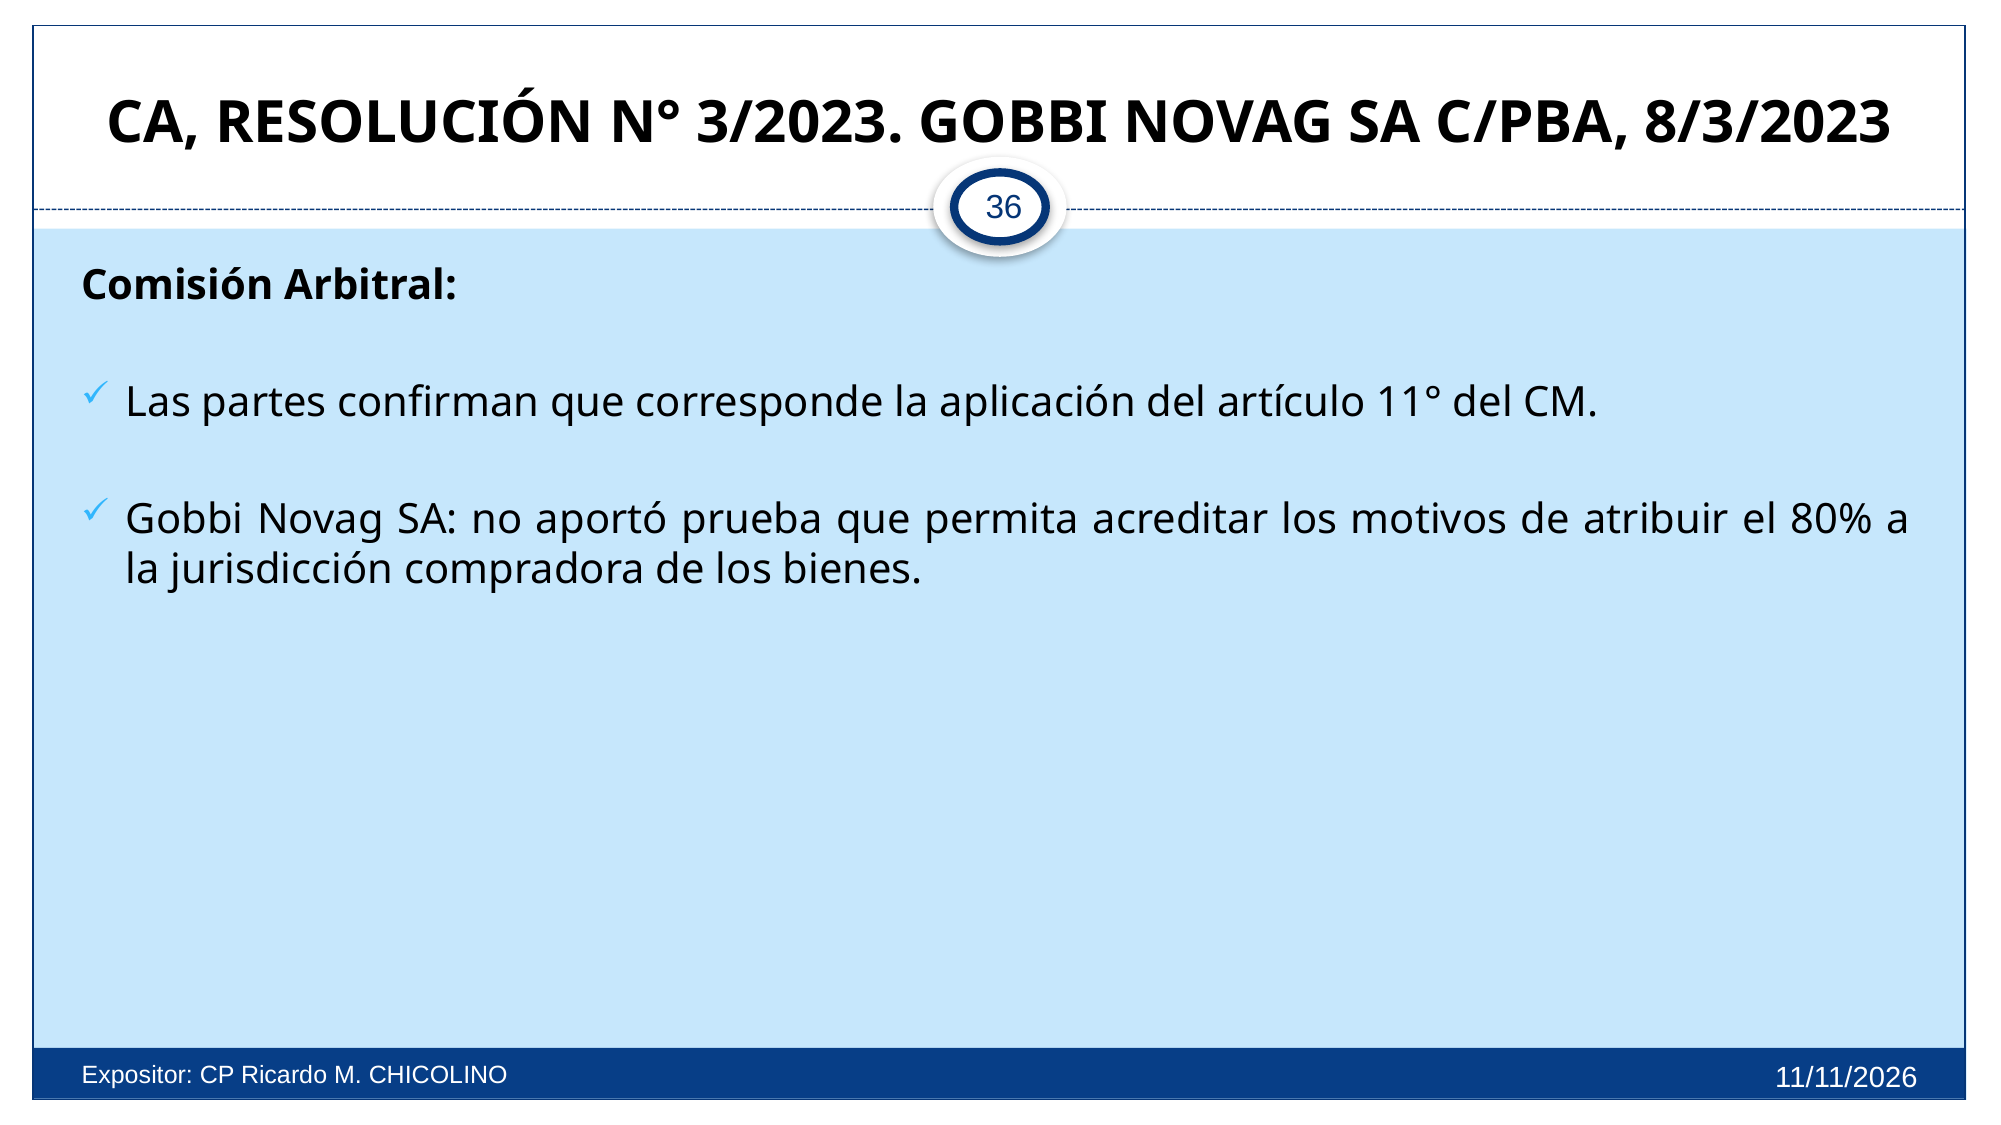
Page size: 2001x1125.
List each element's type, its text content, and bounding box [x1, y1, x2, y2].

list Comisión Arbitral: Las partes confirman que corresponde la aplicación del artículo 11° del CM. Gobbi Novag SA: no aportó prueba que permita acreditar los motivos de atribuir el 80% a la jurisdicción compradora de los bienes. [66, 250, 1926, 1001]
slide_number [1266, 1050, 1933, 1111]
slide_number 36 [954, 168, 1055, 241]
footer Expositor: CP Ricardo M. CHICOLINO [66, 1051, 850, 1112]
title CA, RESOLUCIÓN N° 3/2023. GOBBI NOVAG SA C/PBA, 8/3/2023 [65, 37, 1933, 162]
